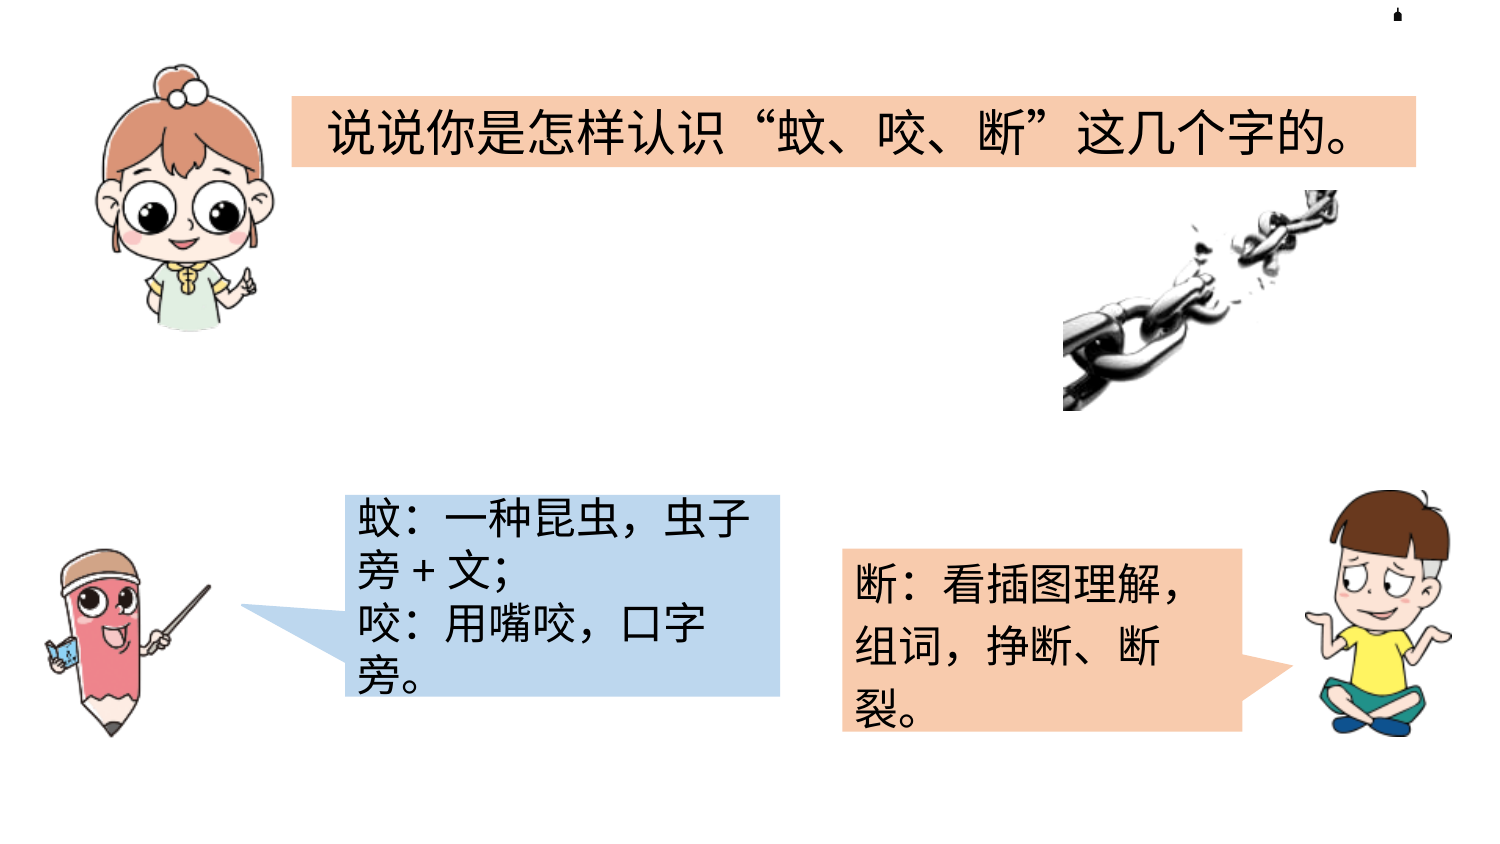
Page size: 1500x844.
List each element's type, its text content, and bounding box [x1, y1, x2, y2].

picture [92, 58, 280, 333]
text_box 蚊：一种昆虫，虫子旁+文； 咬：用嘴咬，口字旁。 [240, 494, 781, 697]
picture [1305, 490, 1452, 737]
text_box 断：看插图理解，组词，挣断、断裂。 [842, 548, 1294, 732]
picture [26, 546, 219, 739]
picture [1063, 190, 1357, 411]
text_box 说说你是怎样认识“蚊、咬、断”这几个字的。 [291, 96, 1417, 168]
